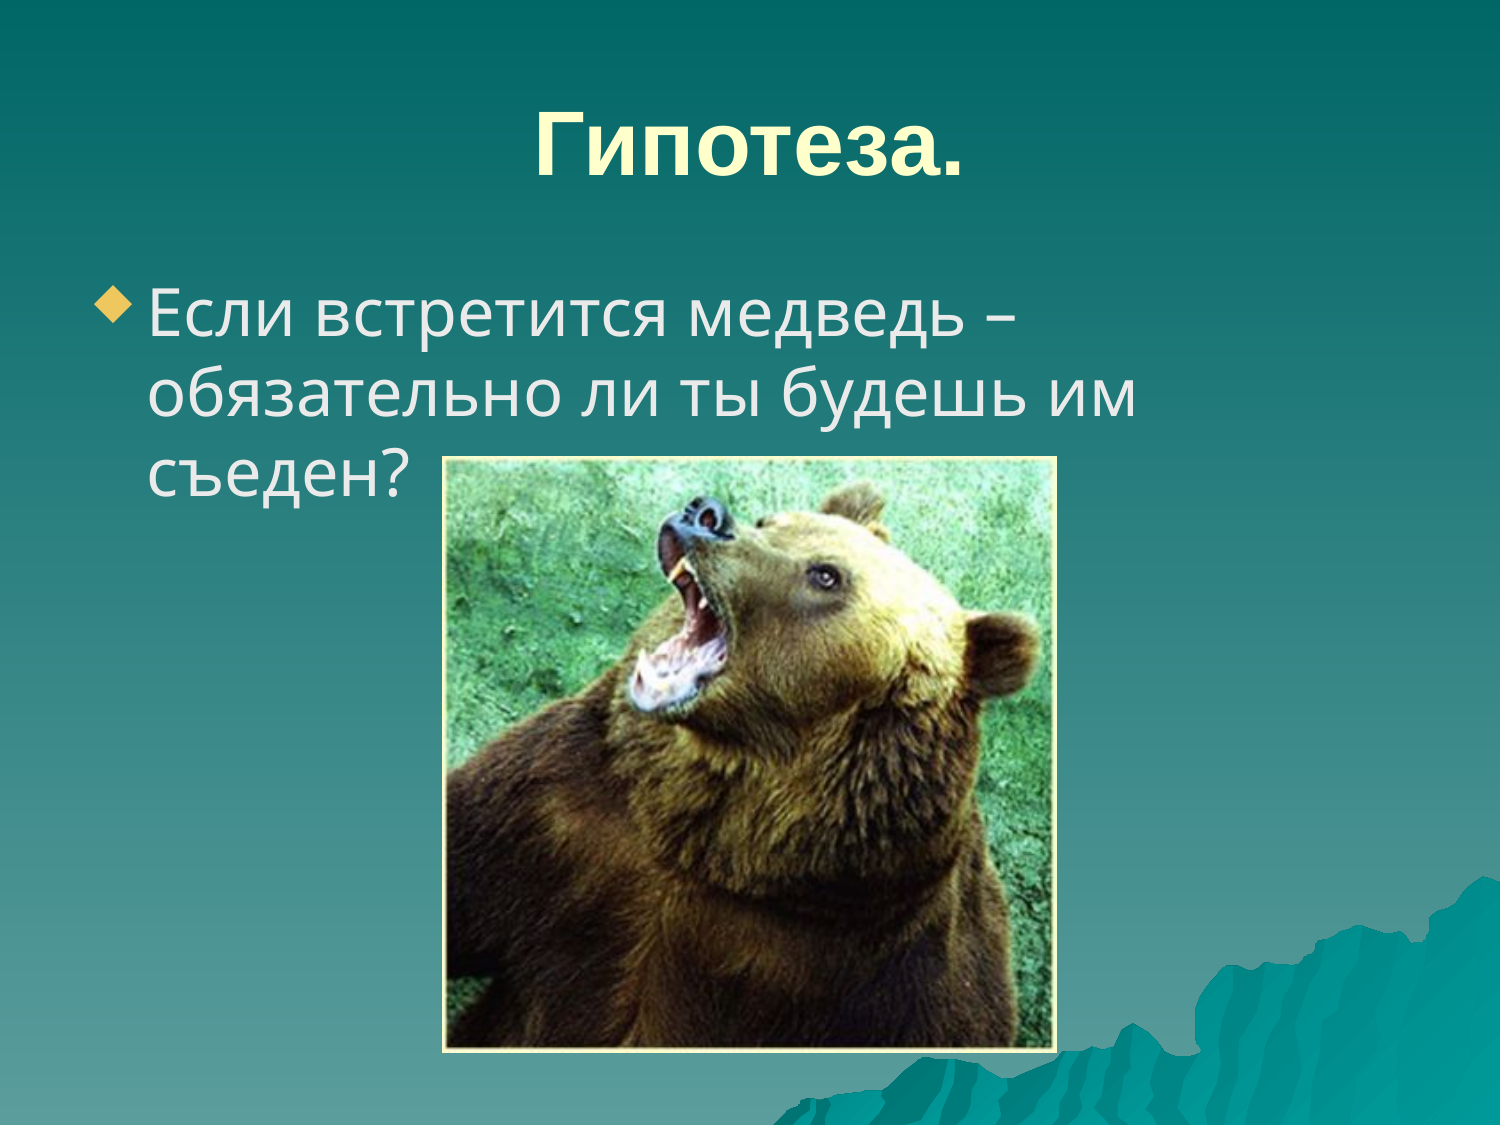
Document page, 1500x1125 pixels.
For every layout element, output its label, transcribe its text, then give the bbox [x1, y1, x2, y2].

list Если встретится медведь –обязательно ли ты будешь им съеден? [74, 262, 1426, 1006]
picture [442, 455, 1058, 1053]
title Гипотеза. [74, 45, 1426, 233]
